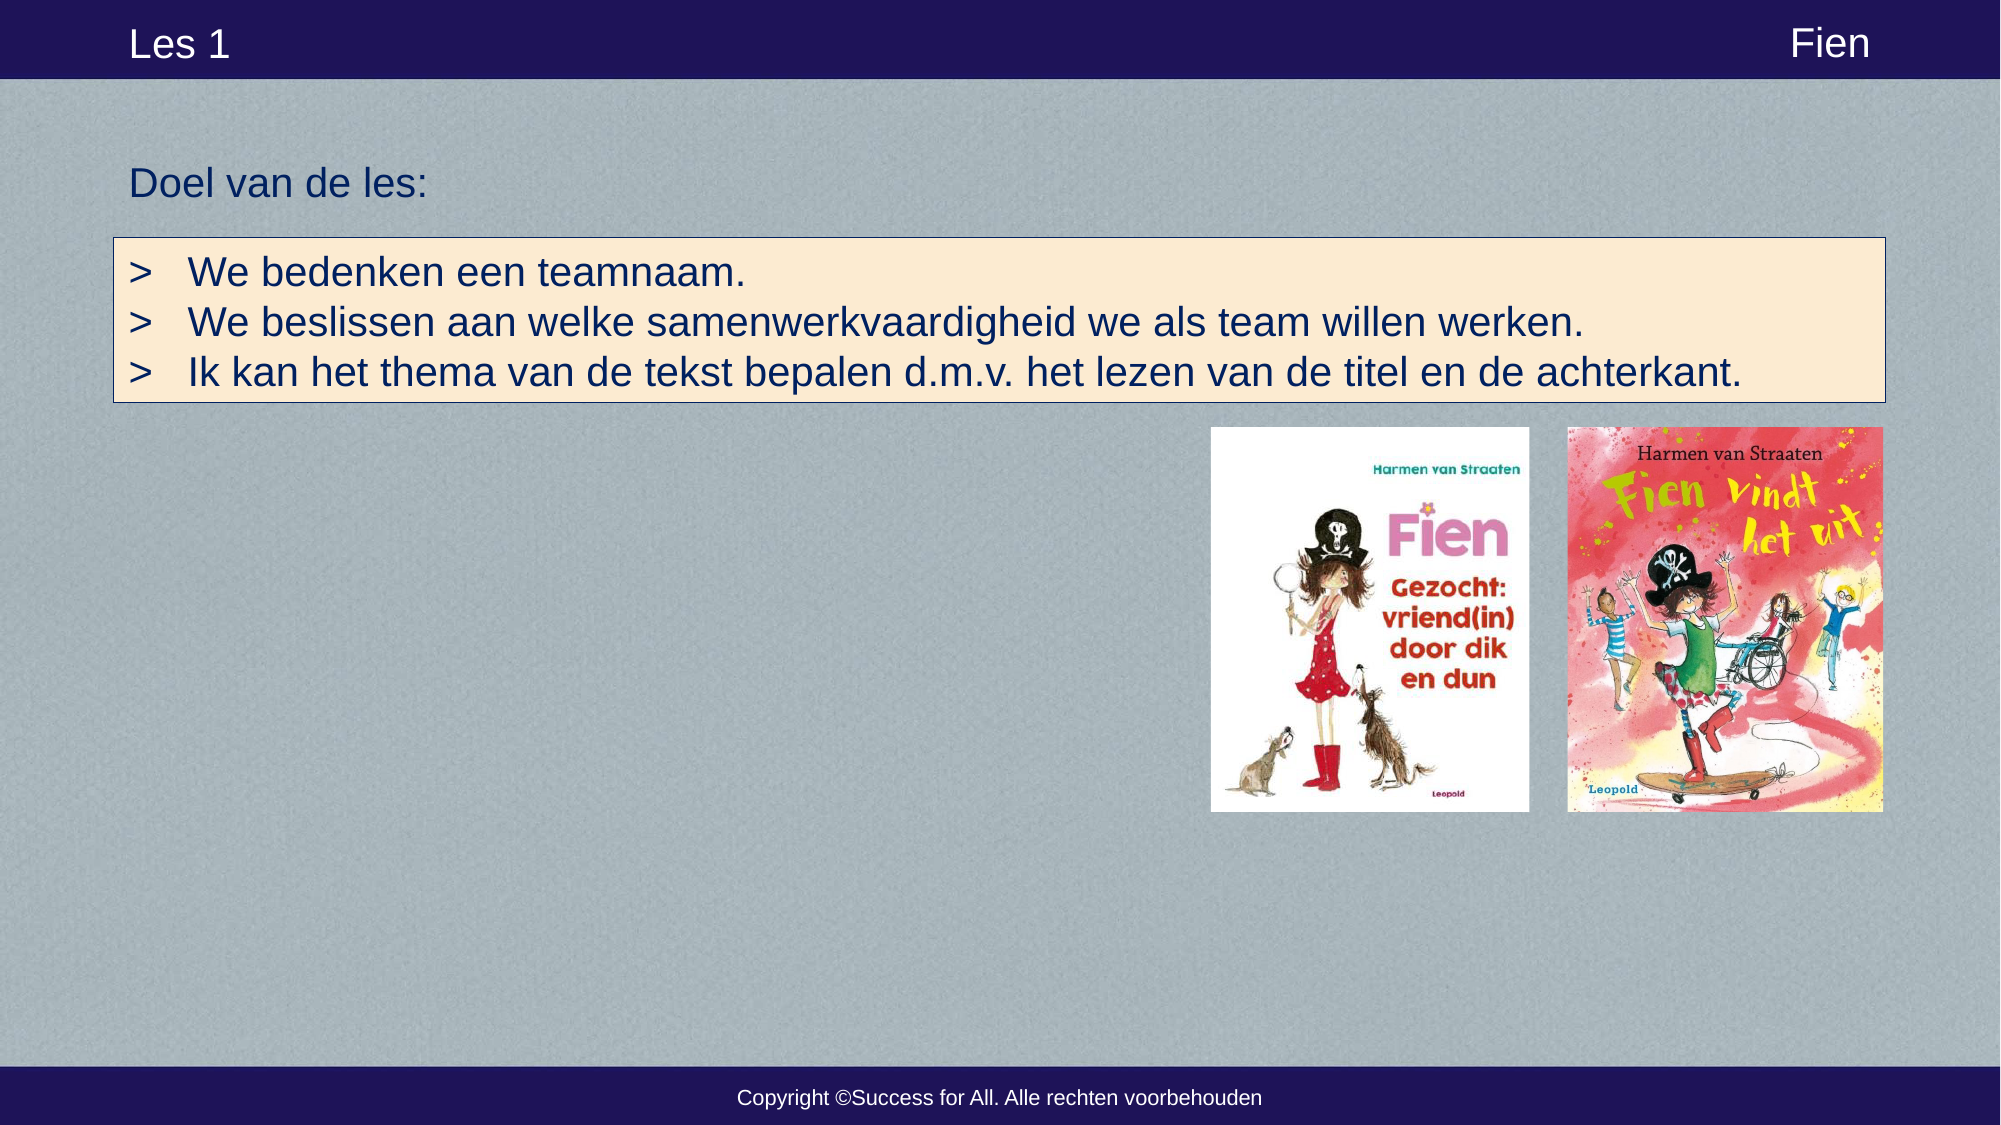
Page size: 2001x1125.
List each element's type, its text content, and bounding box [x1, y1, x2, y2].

picture [0, 0, 2001, 1125]
text_box Les 1 [114, 9, 354, 75]
text_box > We bedenken een teamnaam. > We beslissen aan welke samenwerkvaardigheid we als team willen werken. > Ik kan het thema van de tekst bepalen d.m.v. het lezen van de titel en de achterkant. [113, 237, 1886, 403]
text_box Copyright ©Success for All. Alle rechten voorbehouden [0, 1076, 2000, 1125]
text_box Fien [999, 8, 1886, 73]
text_box Doel van de les: [113, 148, 1635, 214]
